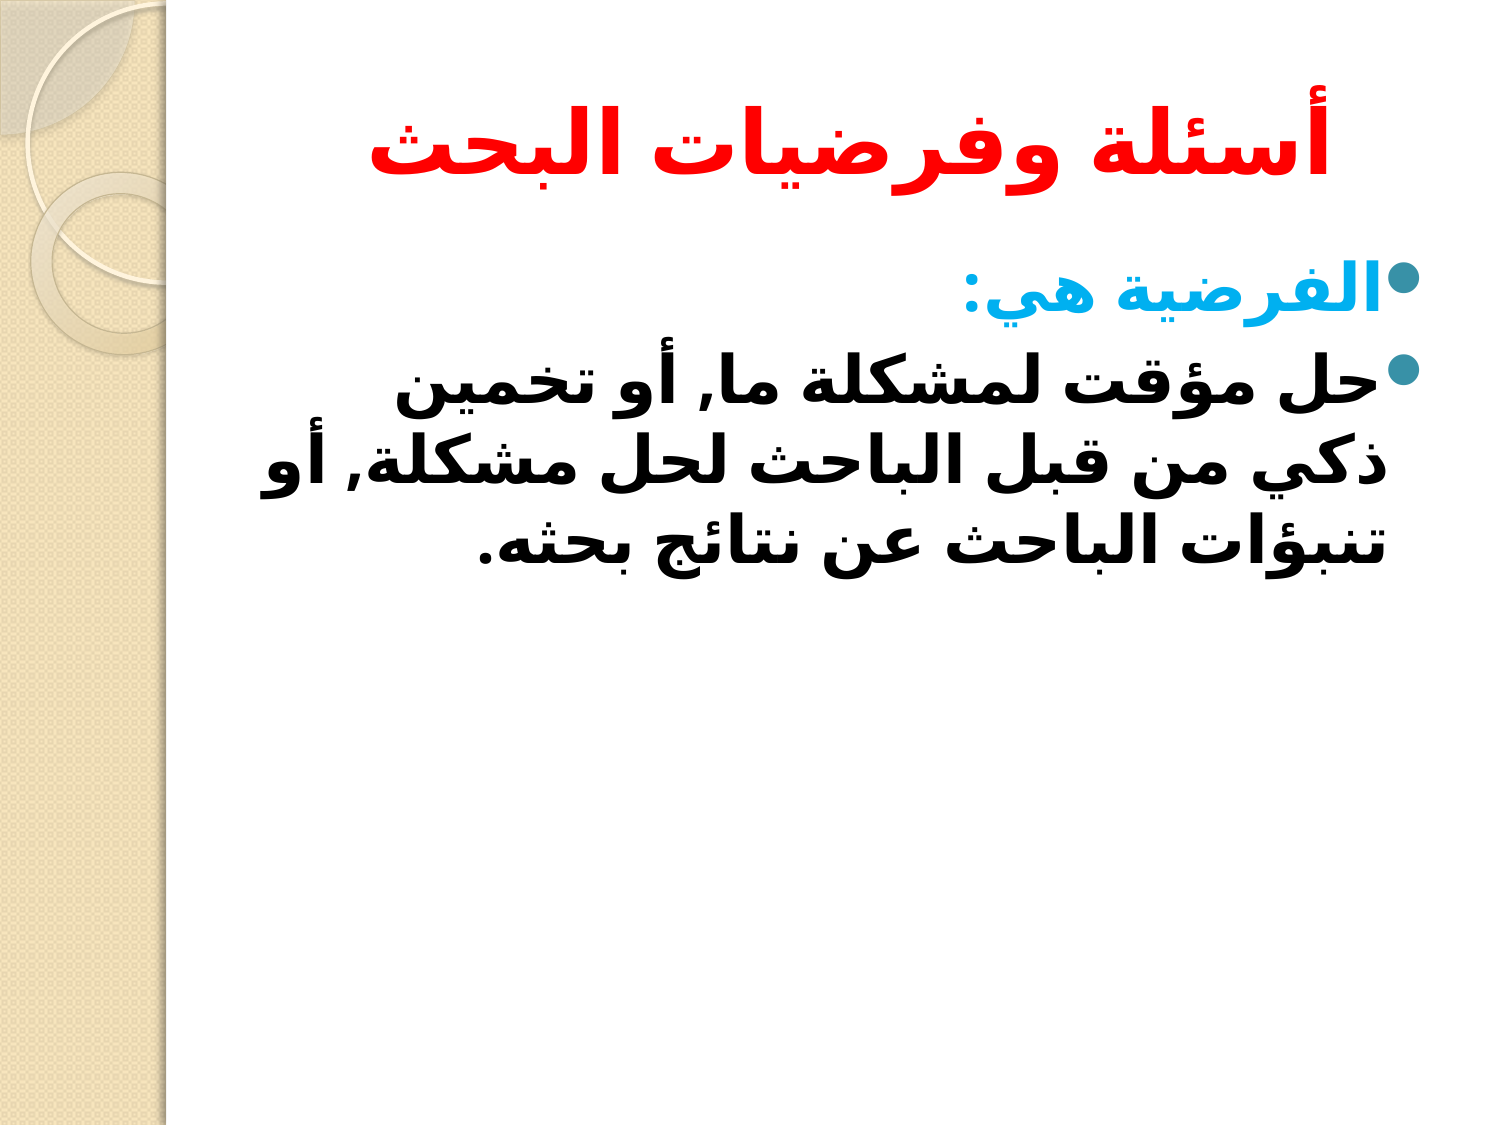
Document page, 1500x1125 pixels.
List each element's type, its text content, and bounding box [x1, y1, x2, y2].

list الفرضية هي: حل مؤقت لمشكلة ما, أو تخمين ذكي من قبل الباحث لحل مشكلة, أو تنبؤات الباحث عن نتائج بحثه. [235, 237, 1466, 1025]
title أسئلة وفرضيات البحث [235, 45, 1466, 233]
